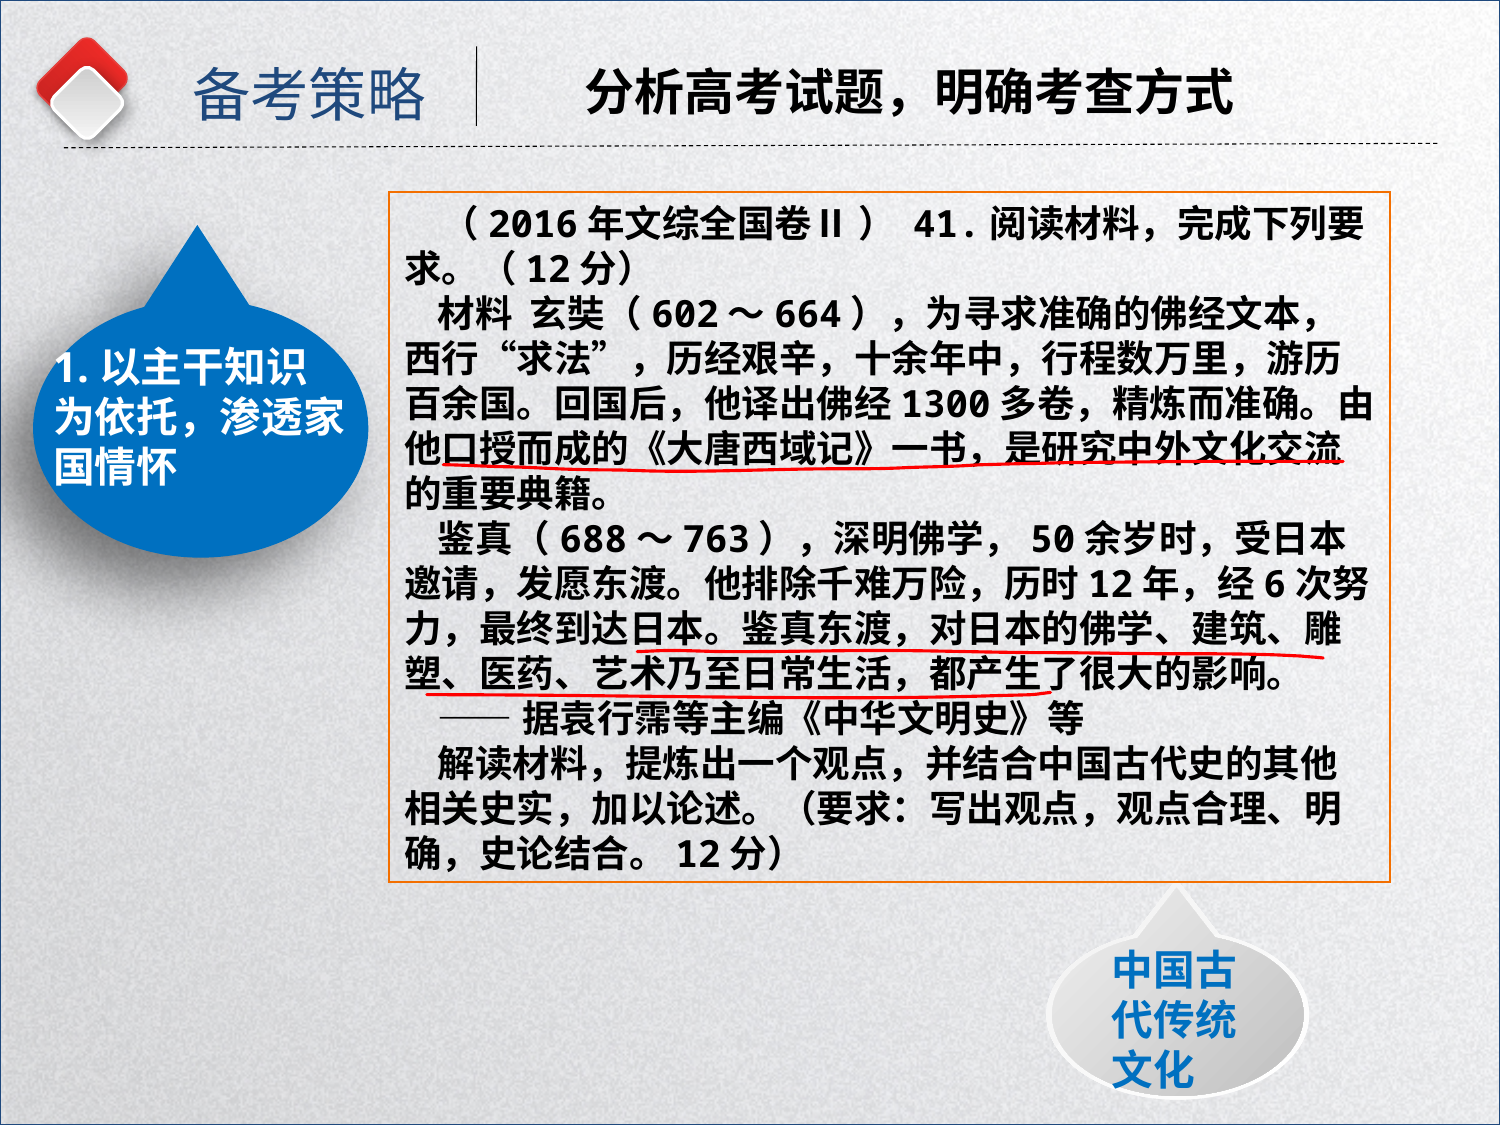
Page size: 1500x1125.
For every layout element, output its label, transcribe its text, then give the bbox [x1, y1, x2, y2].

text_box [1046, 879, 1310, 1100]
text_box 分析高考试题，明确考查方式 [569, 53, 1250, 129]
text_box （2016年文综全国卷Ⅱ ） 41.阅读材料，完成下列要求。（12分） 材料 玄奘（602～664），为寻求准确的佛经文本，西行“求法”，历经艰辛，十余年中，行程数万里，游历百余国。回国后，他译出佛经1300多卷，精炼而准确。由他口授而成的《大唐西域记》一书，是研究中外文化交流的重要典籍。 鉴真（688～763），深明佛学，50余岁时，受日本邀请，发愿东渡。他排除千难万险，历时12年，经6次努力，最终到达日本。鉴真东渡，对日本的佛学、建筑、雕塑、医药、艺术乃至日常生活，都产生了很大的影响。 ——据袁行霈等主编《中华文明史》等 解读材料，提炼出一个观点，并结合中国古代史的其他相关史实，加以论述。（要求：写出观点，观点合理、明确，史论结合。12分） [388, 191, 1391, 883]
text_box [37, 38, 127, 104]
text_box 1.以主干知识为依托，渗透家国情怀 [32, 223, 370, 559]
picture [1, 1, 1499, 1124]
text_box 备考策略 [143, 50, 475, 136]
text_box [63, 143, 1439, 148]
text_box [51, 67, 123, 139]
